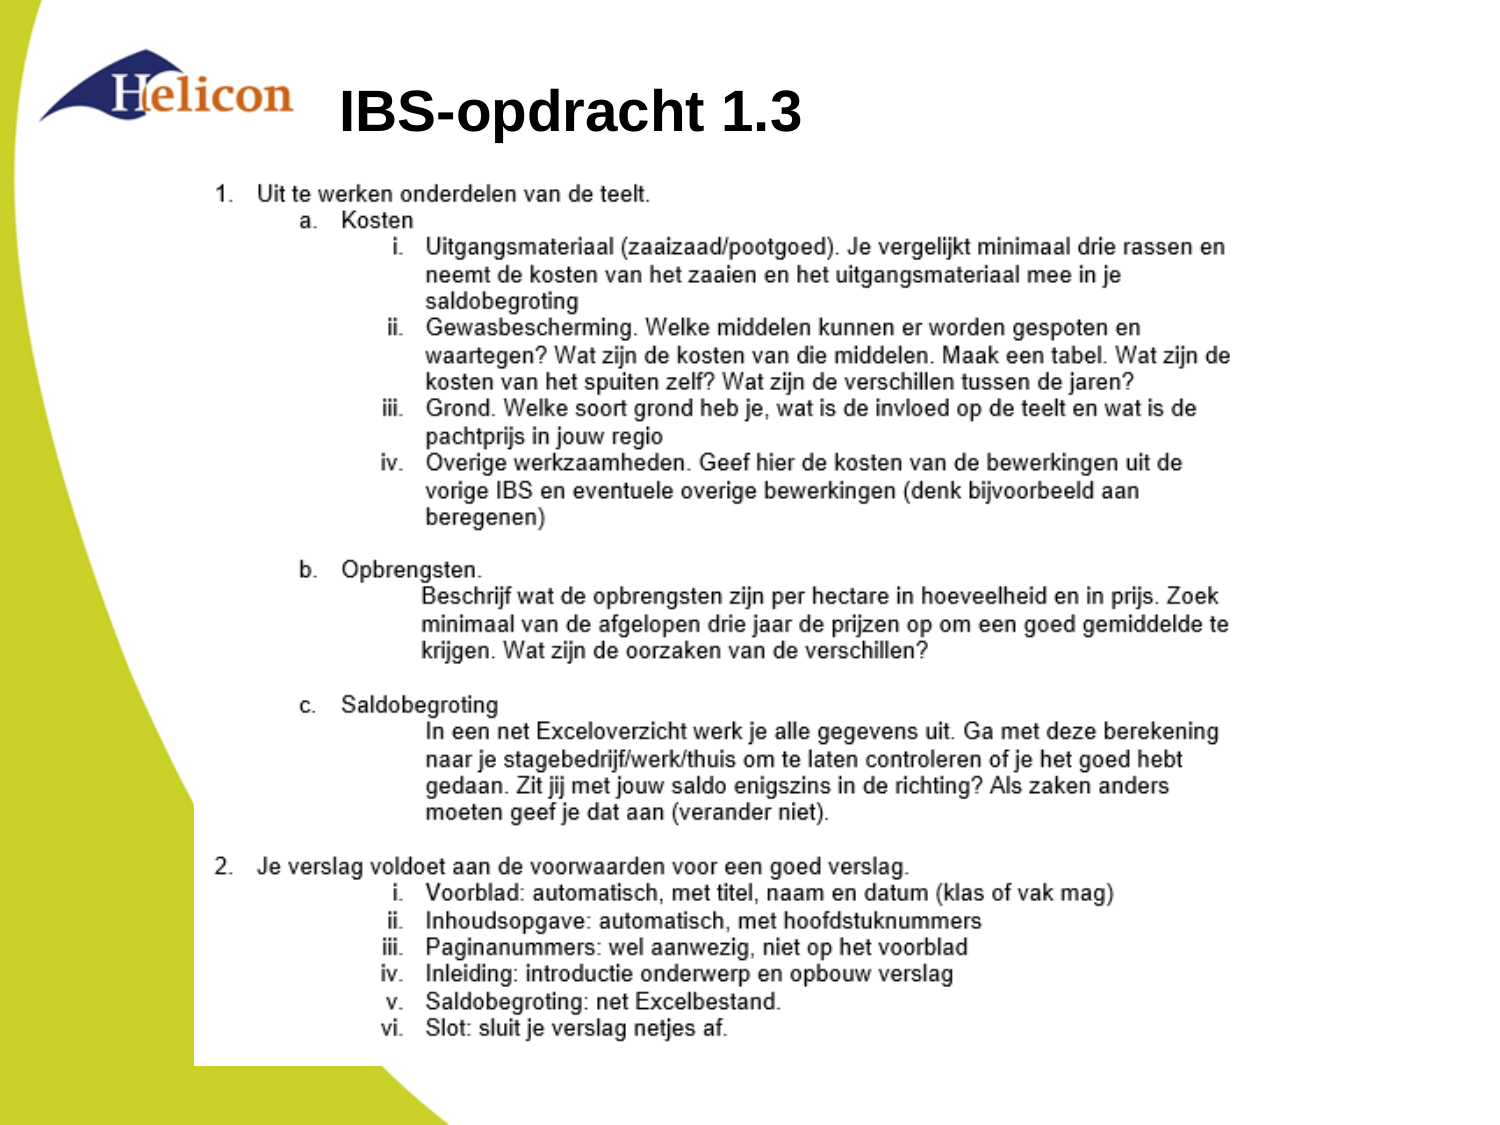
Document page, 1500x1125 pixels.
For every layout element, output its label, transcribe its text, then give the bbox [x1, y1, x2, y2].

picture [0, 0, 1500, 1125]
title IBS-opdracht 1.3 [324, 54, 1415, 161]
